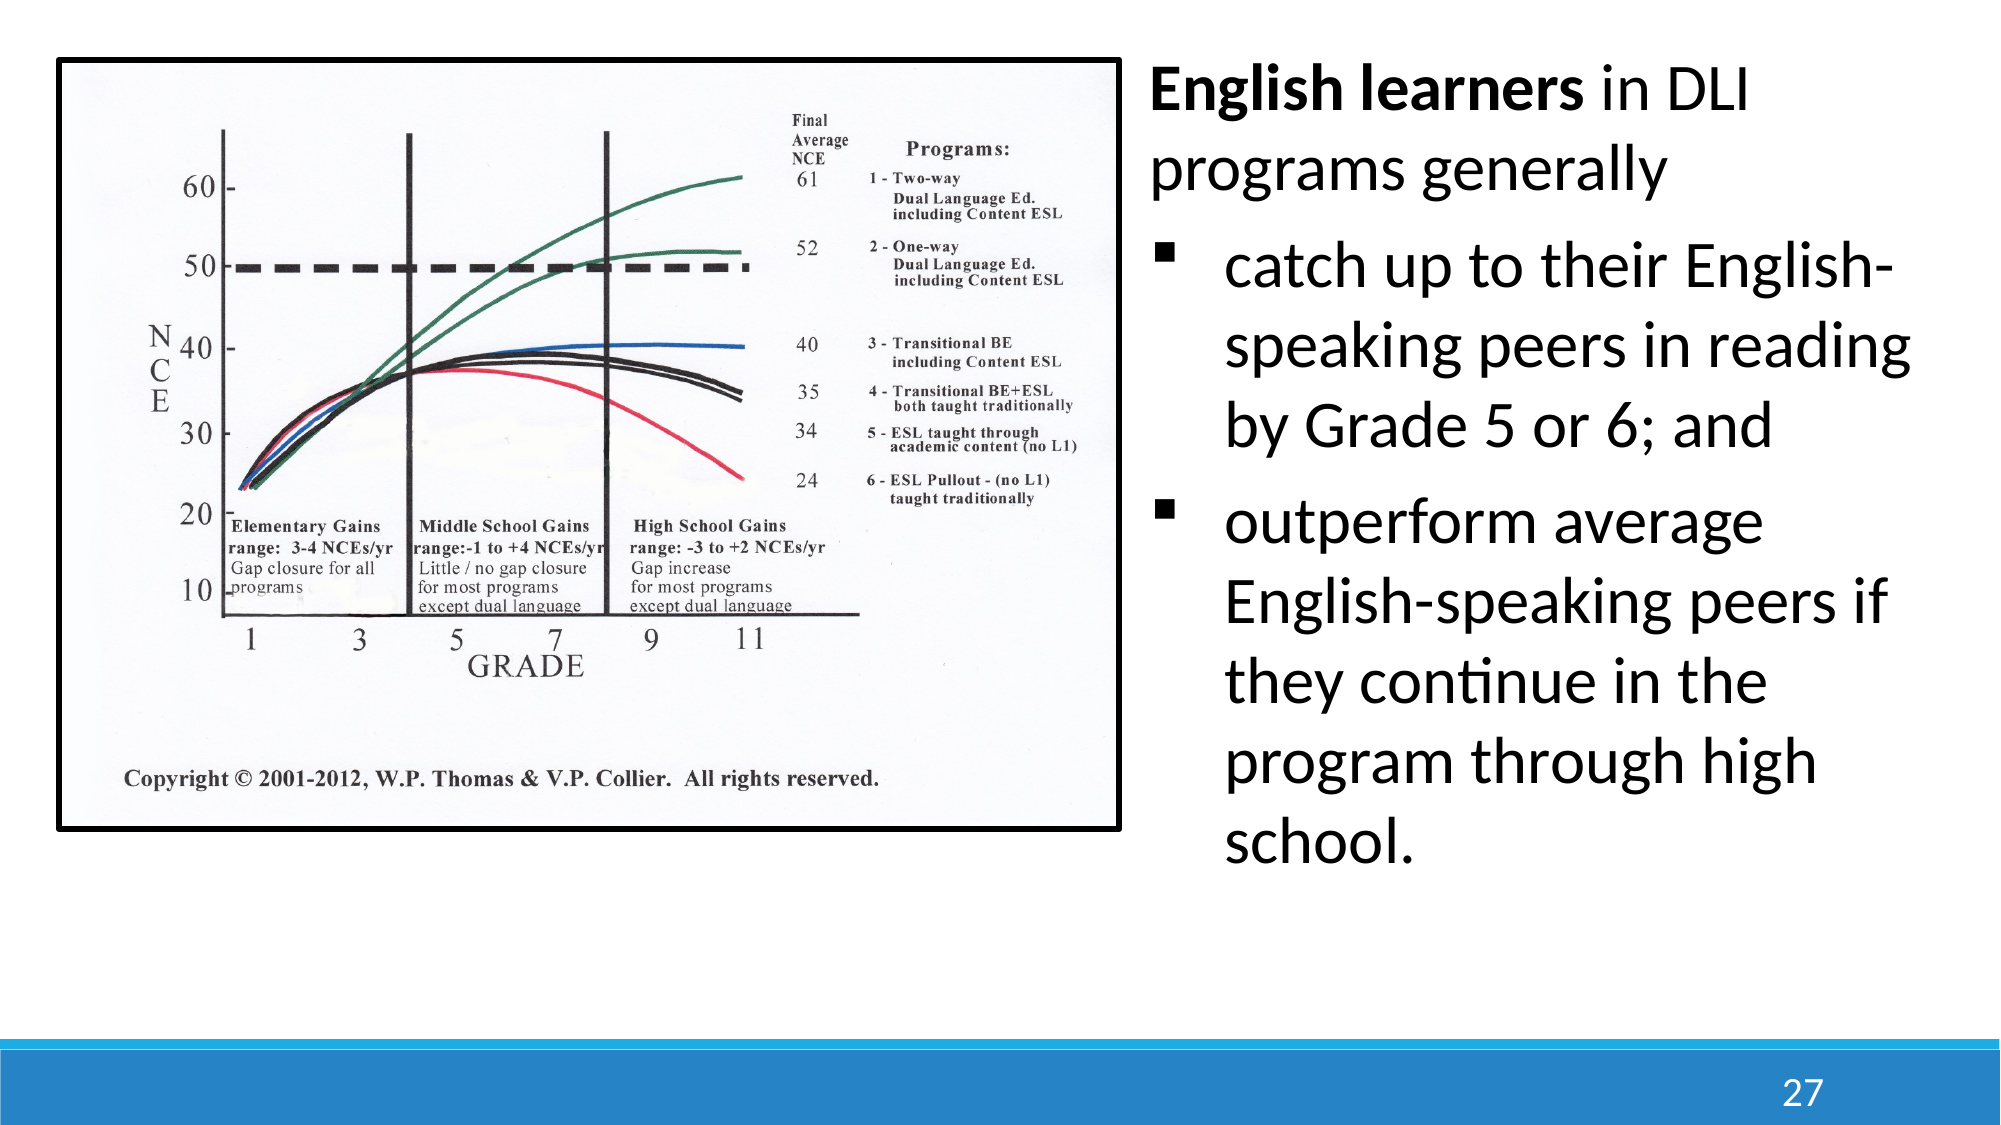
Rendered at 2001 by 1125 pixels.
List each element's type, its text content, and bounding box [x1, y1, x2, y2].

text_box English learners in DLI programs generally catch up to their English-speaking peers in reading by Grade 5 or 6; and outperform average English-speaking peers if they continue in the program through high school. [1134, 36, 1963, 885]
picture [61, 62, 1117, 827]
slide_number 27 [1624, 1059, 1840, 1120]
